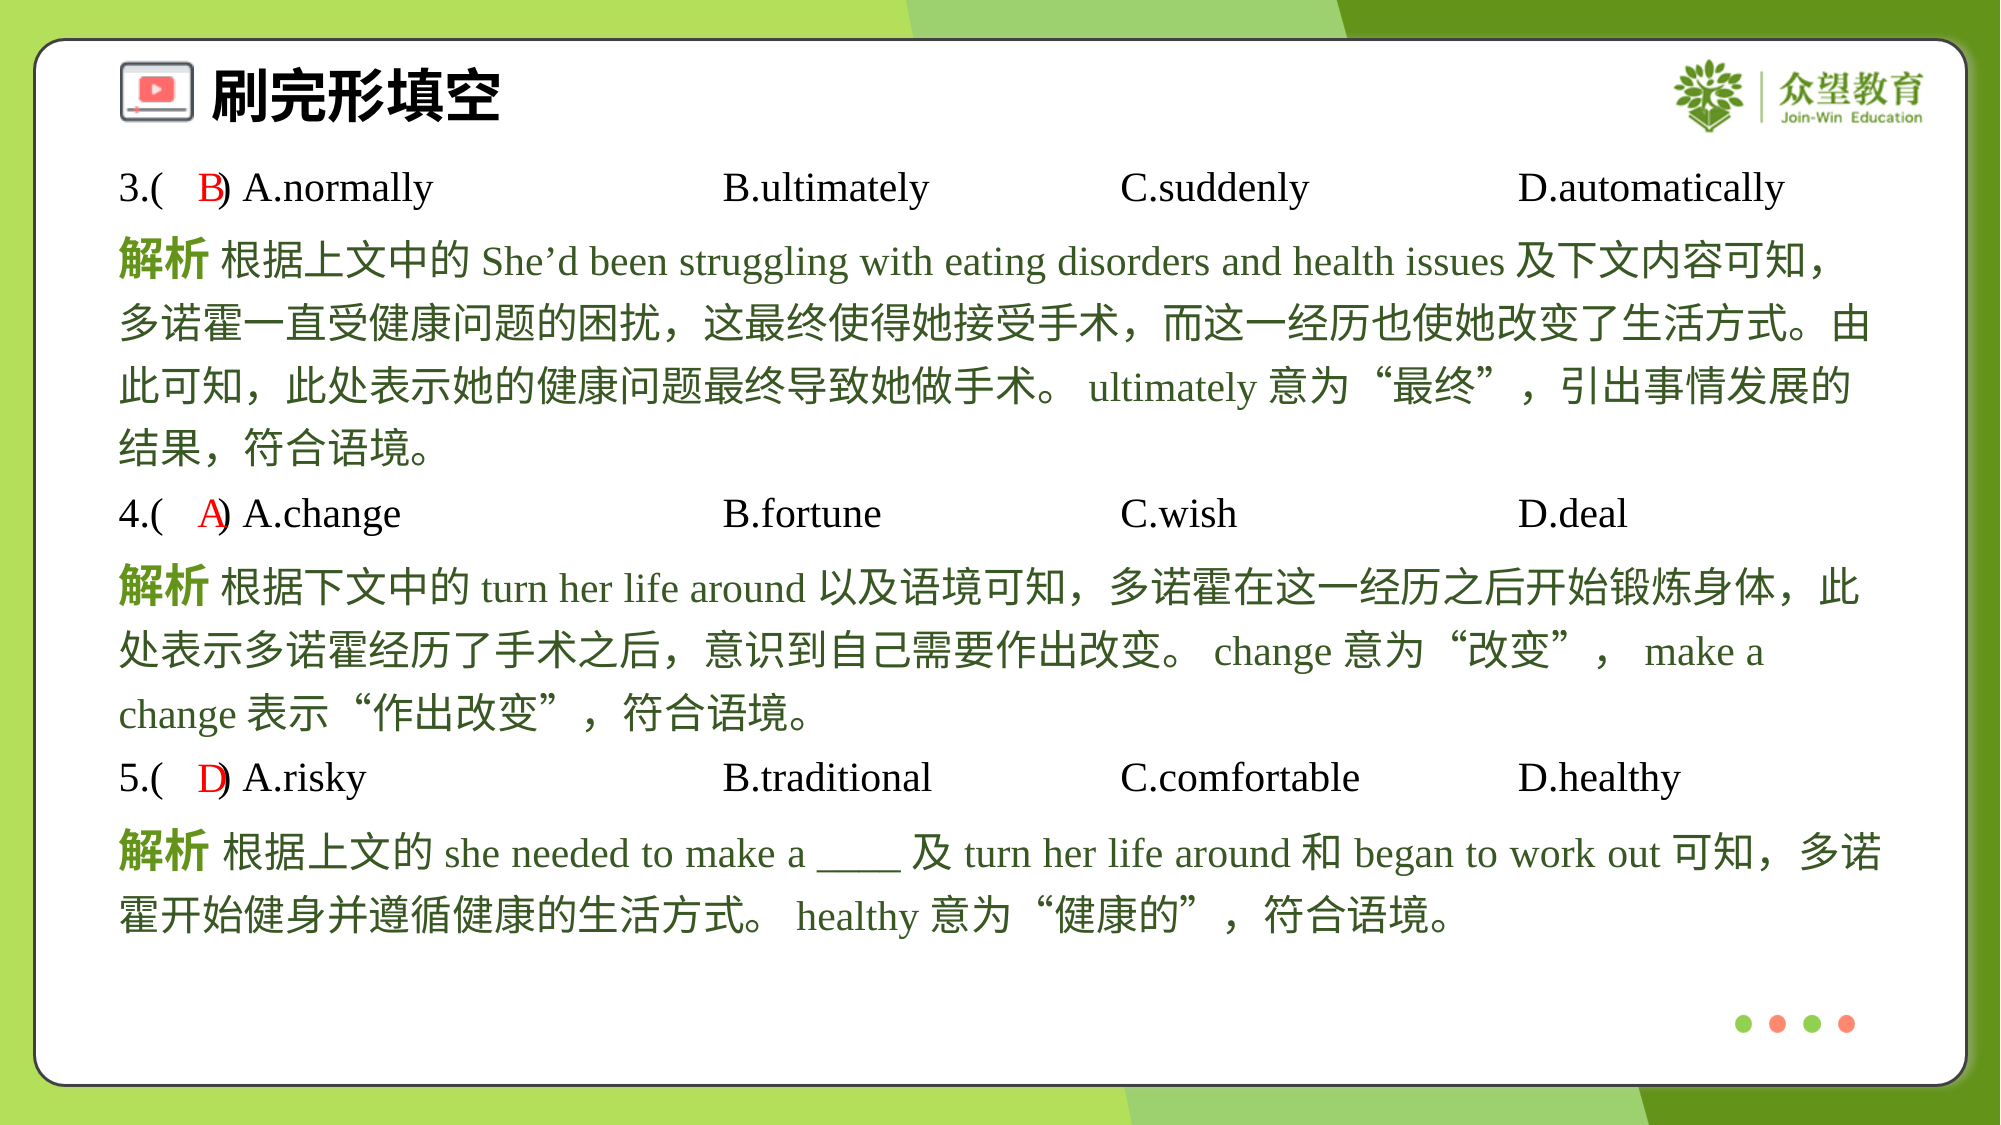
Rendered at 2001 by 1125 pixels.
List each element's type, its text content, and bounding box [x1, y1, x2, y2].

text_box 5.( ) A.risky B.traditional C.comfortable D.healthy [118, 737, 192, 795]
text_box 4.( ) A.change B.fortune C.wish D.deal [118, 473, 192, 531]
text_box D [192, 737, 233, 796]
text_box 4.( ) A.change B.fortune C.wish D.deal [233, 473, 1883, 531]
text_box 解析 根据上文的she needed to make a ____及turn her life around和began to work out可知，多诺霍开始健身并遵循健康的生活方式。healthy意为“健康的”，符合语境。 [118, 807, 1883, 934]
text_box 3.( ) A.normally B.ultimately C.suddenly D.automatically [231, 146, 1883, 204]
picture [0, 0, 2000, 1125]
text_box A [192, 473, 233, 531]
text_box 5.( ) A.risky B.traditional C.comfortable D.healthy [233, 737, 1883, 795]
text_box B [192, 146, 231, 205]
text_box 3.( ) A.normally B.ultimately C.suddenly D.automatically [118, 146, 192, 204]
text_box 解析 根据上文中的She’d been struggling with eating disorders and health issues及下文内容可知，多诺霍一直受健康问题的困扰，这最终使得她接受手术，而这一经历也使她改变了生活方式。由此可知，此处表示她的健康问题最终导致她做手术。ultimately意为“最终”，引出事情发展的结果，符合语境。 [118, 215, 1883, 468]
text_box 解析 根据下文中的turn her life around以及语境可知，多诺霍在这一经历之后开始锻炼身体，此处表示多诺霍经历了手术之后，意识到自己需要作出改变。change意为“改变”，make a change表示“作出改变”，符合语境。 [118, 542, 1883, 732]
